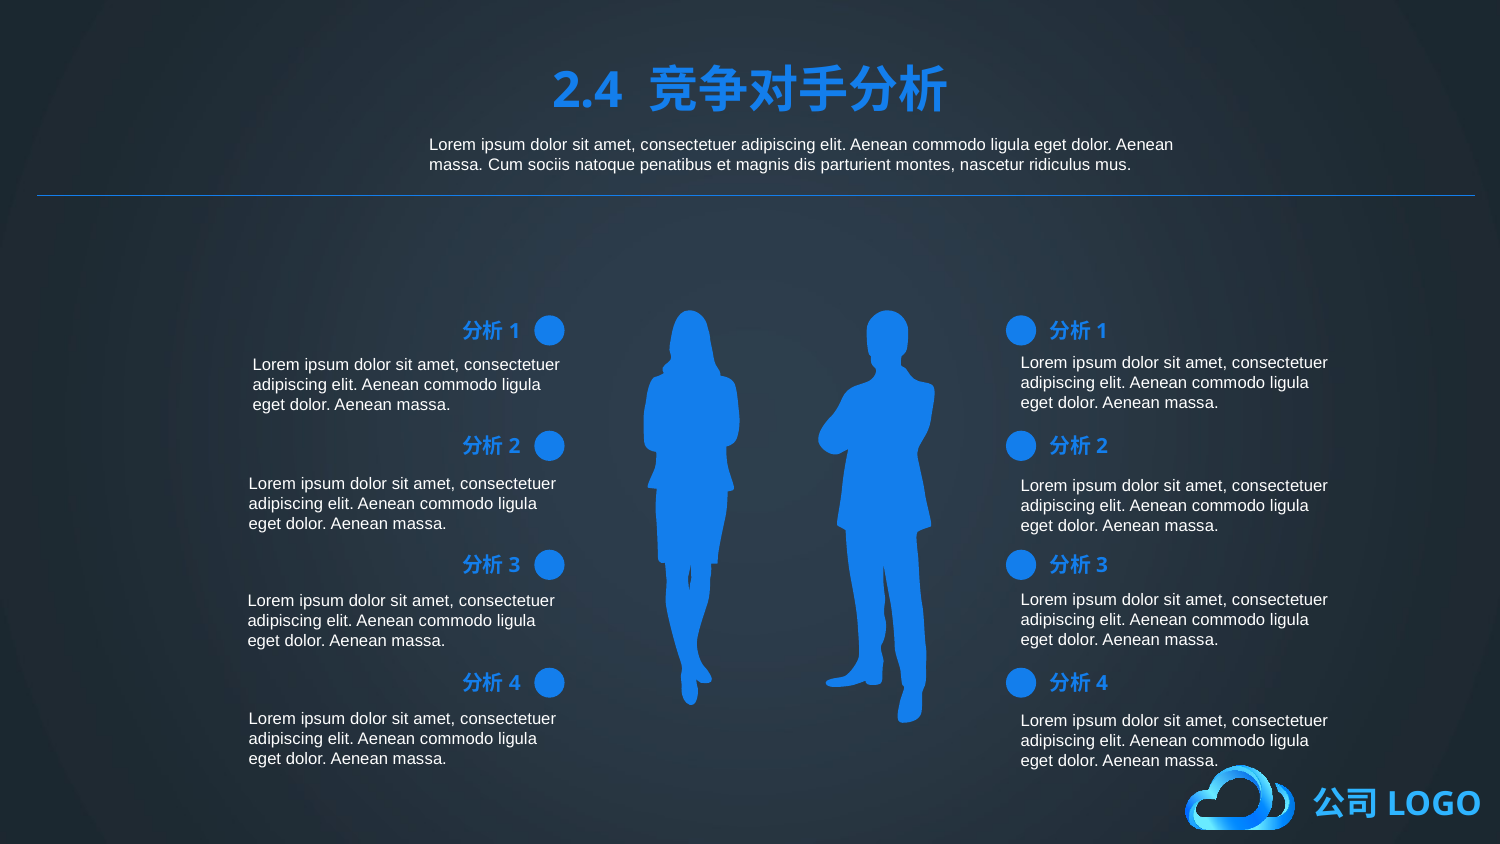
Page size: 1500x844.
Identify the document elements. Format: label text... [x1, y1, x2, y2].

text_box Lorem ipsum dolor sit amet, consectetuer adipiscing elit. Aenean commodo ligula eget dolor. Aenean massa. [232, 582, 588, 657]
text_box [1004, 314, 1034, 345]
text_box 分析4 [447, 662, 536, 700]
text_box 分析3 [1034, 544, 1123, 581]
text_box Lorem ipsum dolor sit amet, consectetuer adipiscing elit. Aenean commodo ligula eget dolor. Aenean massa. [1005, 581, 1361, 656]
text_box Lorem ipsum dolor sit amet, consectetuer adipiscing elit. Aenean commodo ligula eget dolor. Aenean massa. [237, 346, 593, 421]
text_box 分析1 [1034, 310, 1123, 345]
text_box 分析4 [1034, 662, 1123, 702]
text_box Lorem ipsum dolor sit amet, consectetuer adipiscing elit. Aenean commodo ligula eget dolor. Aenean massa. [1005, 345, 1361, 420]
text_box [1004, 429, 1034, 462]
text_box [536, 314, 566, 346]
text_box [643, 310, 740, 705]
text_box 2.4 竞争对手分析 [537, 49, 964, 125]
text_box Lorem ipsum dolor sit amet, consectetuer adipiscing elit. Aenean commodo ligula eget dolor. Aenean massa. Cum sociis natoque penatibus et magnis dis parturient montes, nascetur ridiculus mus. [414, 126, 1200, 182]
text_box 分析1 [447, 310, 536, 346]
text_box 分析2 [1034, 425, 1123, 466]
text_box [536, 548, 566, 581]
text_box [536, 429, 566, 462]
text_box Lorem ipsum dolor sit amet, consectetuer adipiscing elit. Aenean commodo ligula eget dolor. Aenean massa. [234, 700, 589, 776]
text_box [1004, 548, 1034, 581]
text_box [1004, 666, 1034, 699]
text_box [818, 310, 935, 723]
text_box Lorem ipsum dolor sit amet, consectetuer adipiscing elit. Aenean commodo ligula eget dolor. Aenean massa. [1005, 702, 1361, 778]
text_box 分析2 [447, 425, 536, 465]
text_box Lorem ipsum dolor sit amet, consectetuer adipiscing elit. Aenean commodo ligula eget dolor. Aenean massa. [234, 465, 589, 540]
picture [0, 0, 1500, 844]
text_box Lorem ipsum dolor sit amet, consectetuer adipiscing elit. Aenean commodo ligula eget dolor. Aenean massa. [1005, 467, 1361, 542]
text_box [536, 666, 566, 699]
text_box 分析3 [447, 544, 536, 582]
